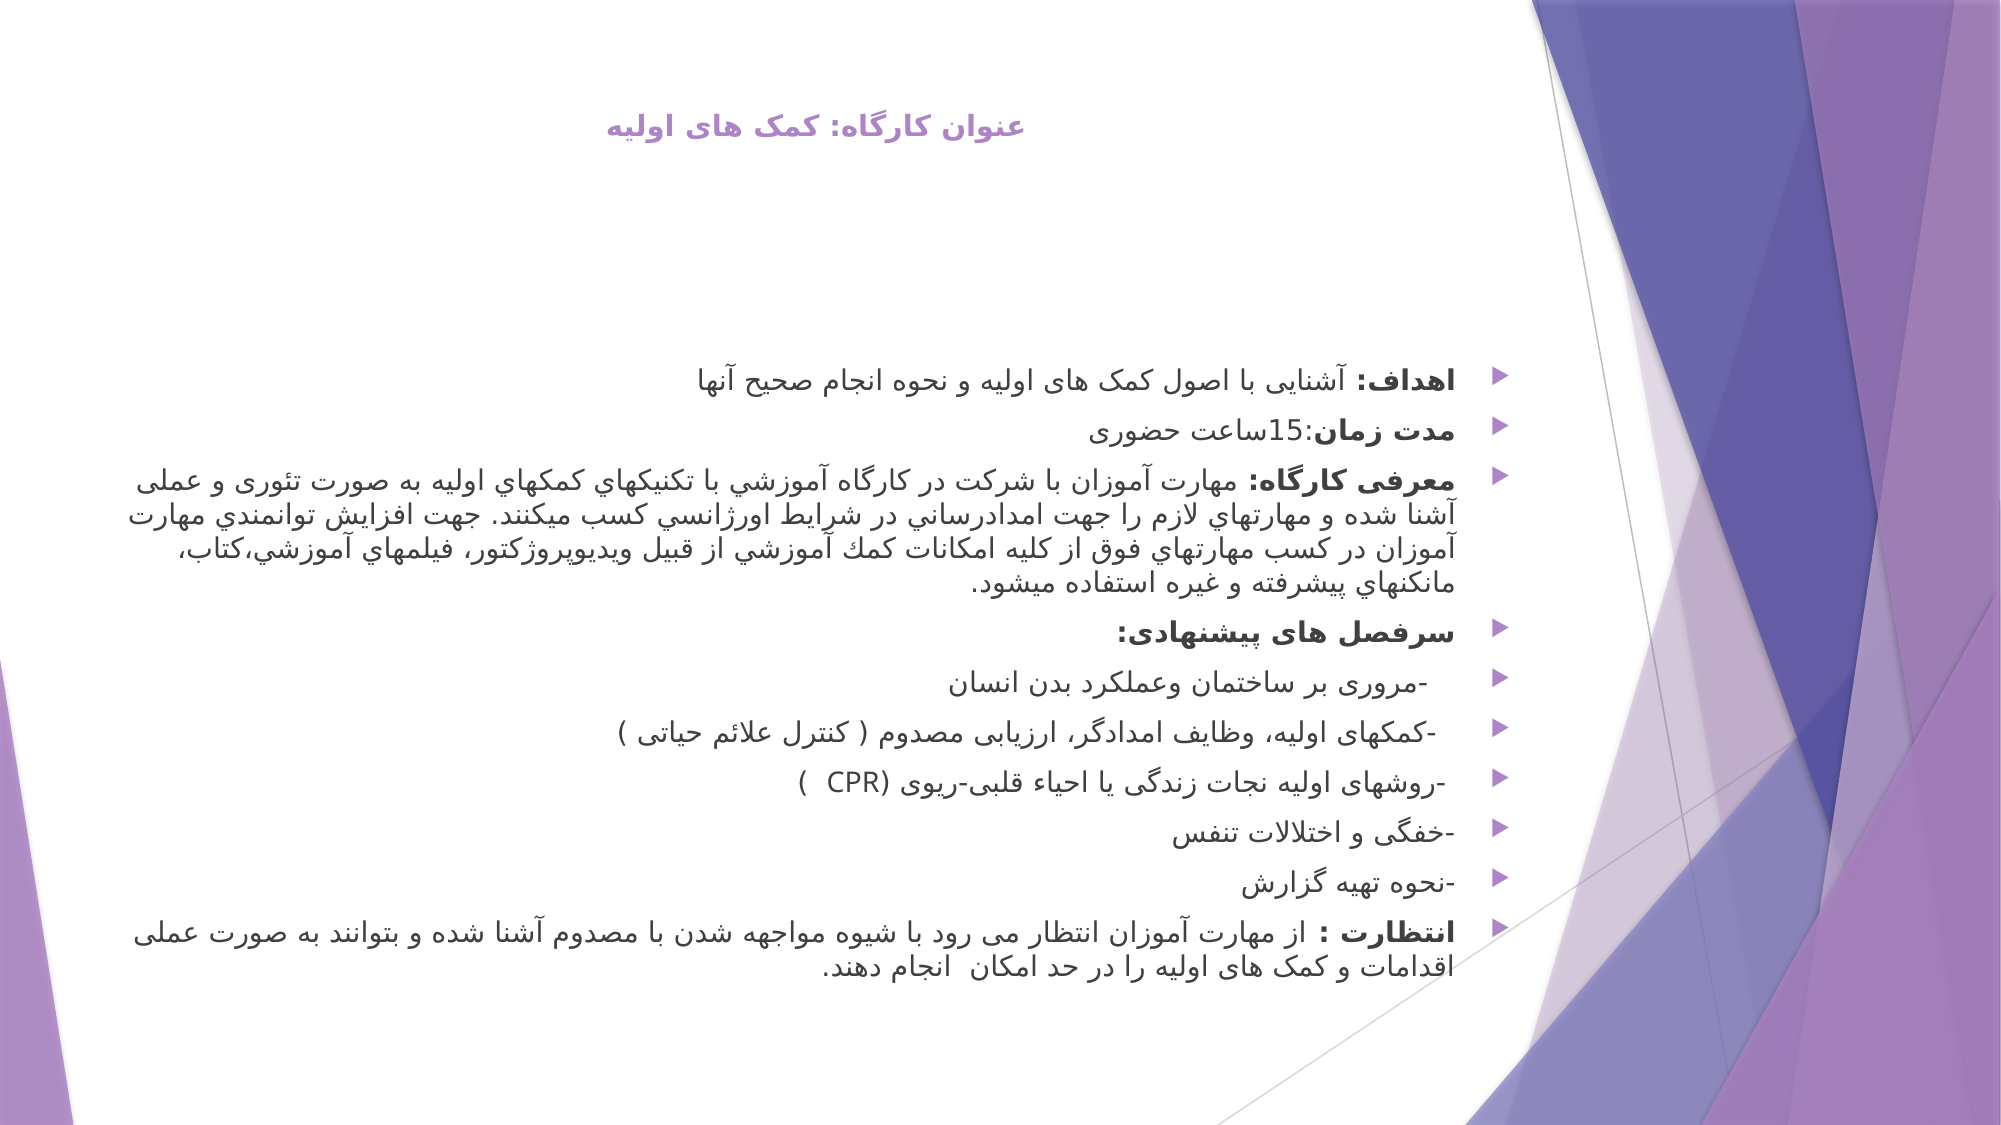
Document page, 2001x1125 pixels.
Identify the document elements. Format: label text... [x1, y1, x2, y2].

list اهداف: آشنایی با اصول کمک های اولیه و نحوه انجام صحیح آنها مدت زمان:15ساعت حضوری معرفی کارگاه: مهارت آموزان با شركت در كارگاه آموزشي با تكنيك­هاي كمك­هاي اوليه به صورت تئوری و عملی آشنا شده و مهارت­هاي لازم را جهت امدادرساني در شرايط اورژانسي كسب مي­كنند. جهت افزايش توانمندي مهارت آموزان در كسب مهارت­هاي فوق از كليه امكانات كمك آموزشي از قبيل ويديوپروژكتور، فيلم­هاي آموزشي،كتاب، مانكن­هاي پيشرفته و غيره استفاده مي­شود. سرفصل های پیشنهادی: -مروری بر ساختمان وعملکرد بدن انسان -کمکهای اولیه، وظایف امدادگر، ارزیابی مصدوم ( کنترل علائم حیاتی ) -روشهای اولیه نجات زندگی یا احیاء قلبی-ریوی (CPR ) -خفگی و اختلالات تنفس -نحوه تهیه گزارش انتظارت : از مهارت آموزان انتظار می رود با شیوه مواجهه شدن با مصدوم آشنا شده و بتوانند به صورت عملی اقدامات و کمک های اولیه را در حد امکان انجام دهند. [111, 354, 1522, 992]
title عنوان کارگاه: کمک های اولیه [111, 99, 1522, 317]
